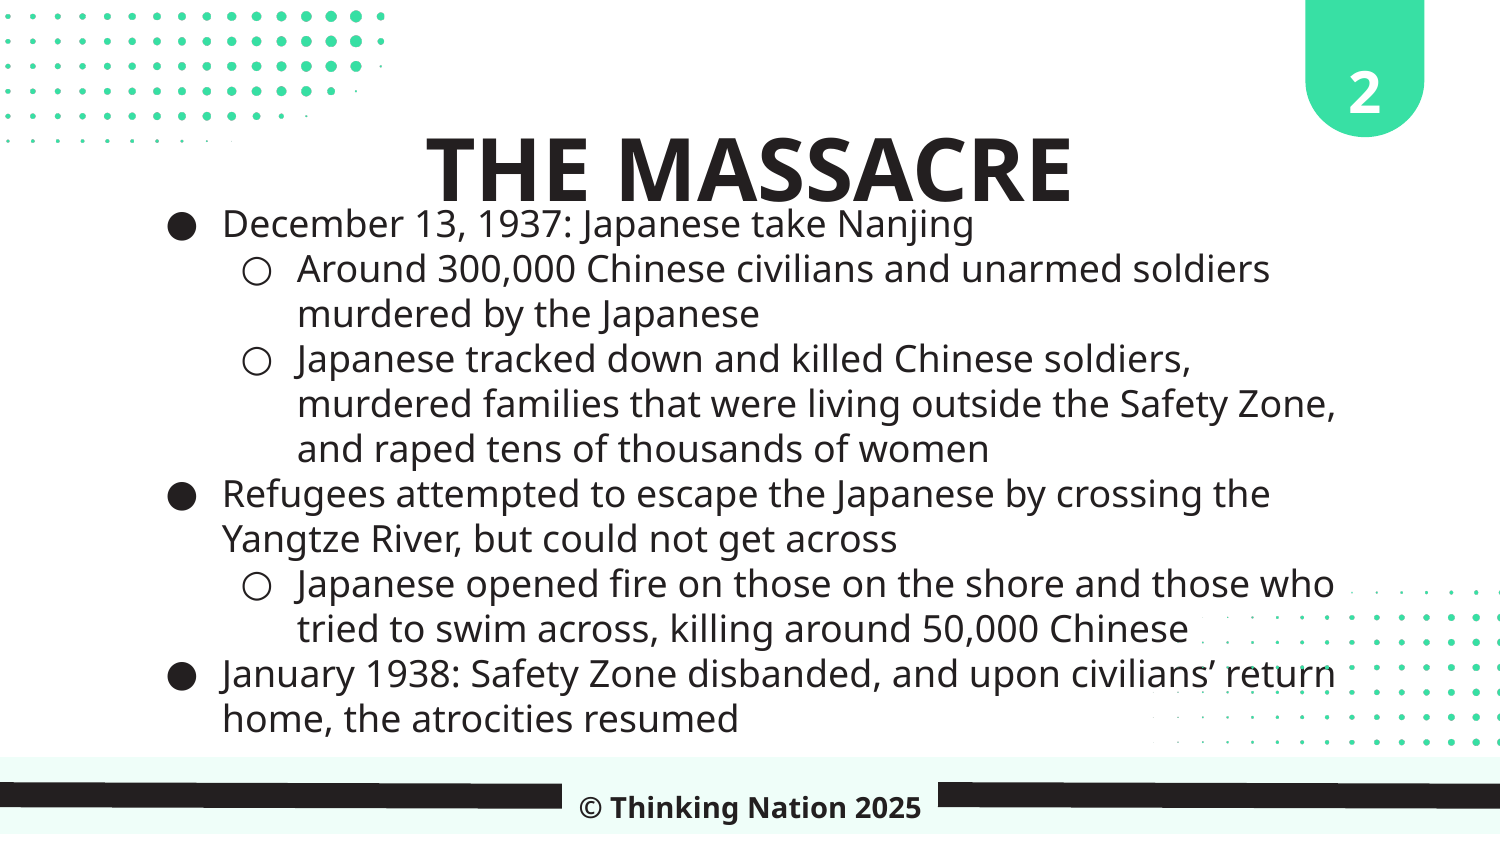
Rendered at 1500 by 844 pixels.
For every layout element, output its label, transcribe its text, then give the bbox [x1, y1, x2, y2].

text_box [0, 0, 385, 144]
text_box [1128, 590, 1500, 755]
text_box THE MASSACRE [209, 71, 1291, 219]
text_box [0, 756, 1500, 835]
text_box December 13, 1937: Japanese take Nanjing Around 300,000 Chinese civilians and unarmed soldiers murdered by the Japanese Japanese tracked down and killed Chinese soldiers, murdered families that were living outside the Safety Zone, and raped tens of thousands of women Refugees attempted to escape the Japanese by crossing the Yangtze River, but could not get across Japanese opened fire on those on the shore and those who tried to swim across, killing around 50,000 Chinese January 1938: Safety Zone disbanded, and upon civilians’ return home, the atrocities resumed [146, 199, 1353, 741]
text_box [1300, 0, 1430, 138]
